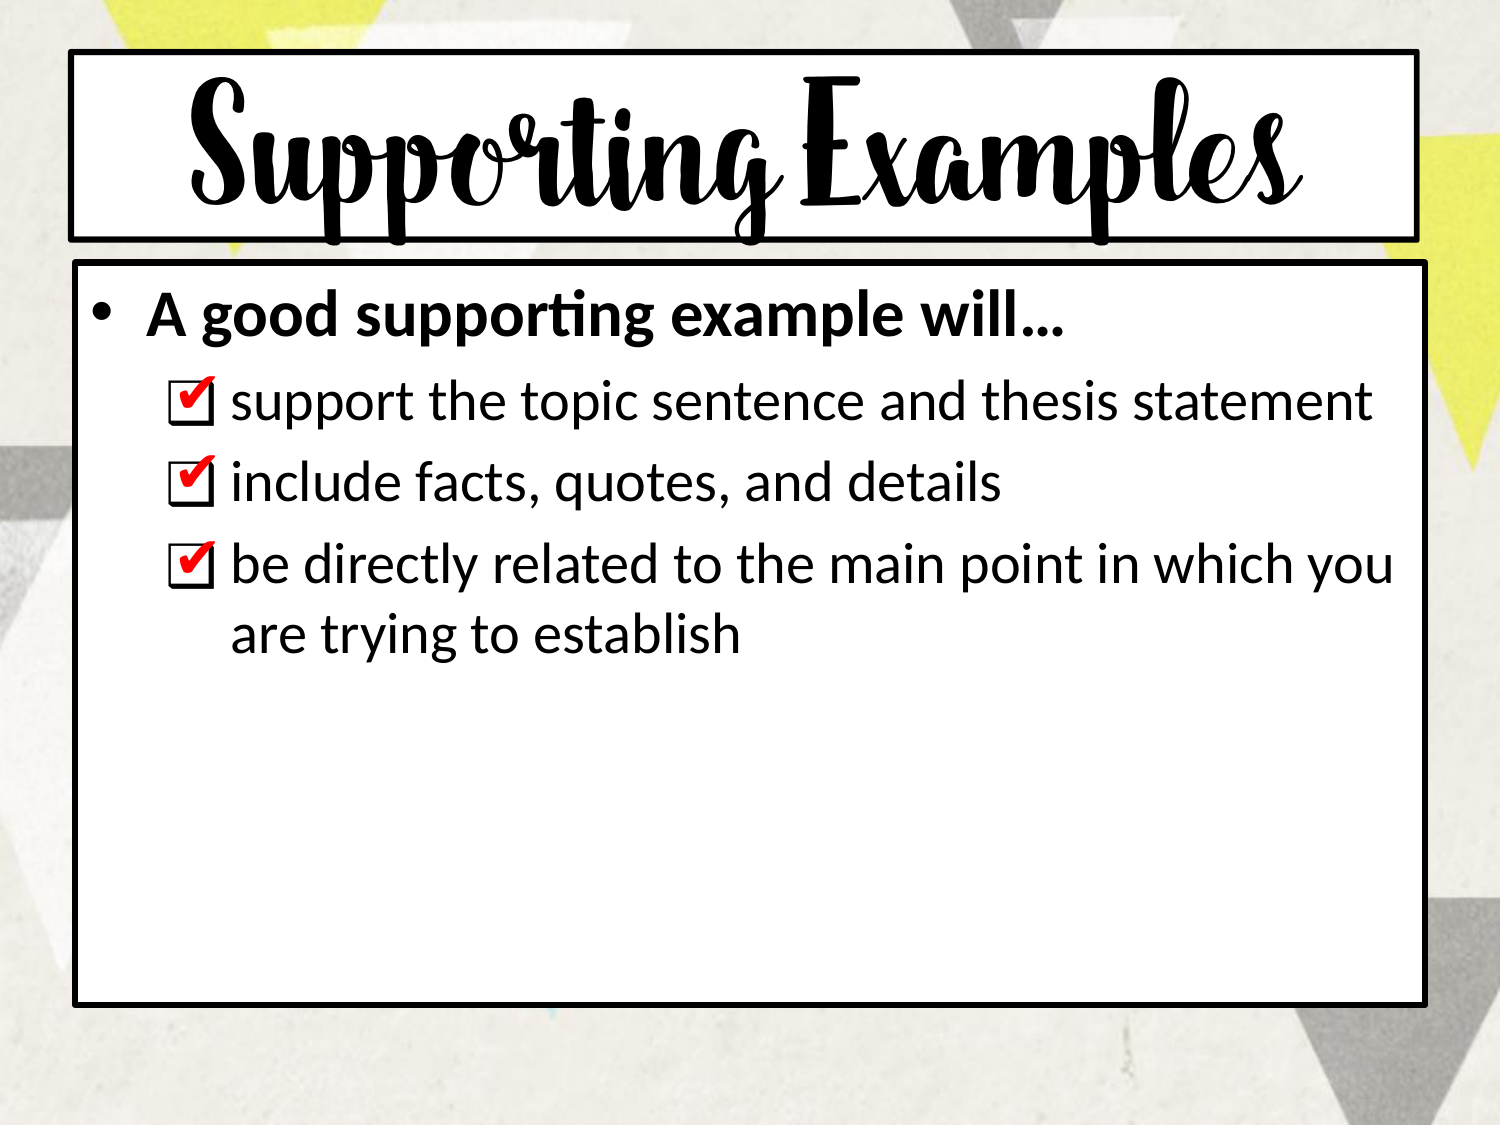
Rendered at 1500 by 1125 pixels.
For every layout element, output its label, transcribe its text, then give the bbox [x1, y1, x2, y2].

text_box ✔ [158, 512, 245, 599]
text_box ✔ [158, 426, 245, 512]
text_box ✔ [158, 347, 245, 426]
picture [0, 0, 1500, 1125]
list A good supporting example will… support the topic sentence and thesis statement include facts, quotes, and details be directly related to the main point in which you are trying to establish [72, 259, 1428, 1008]
